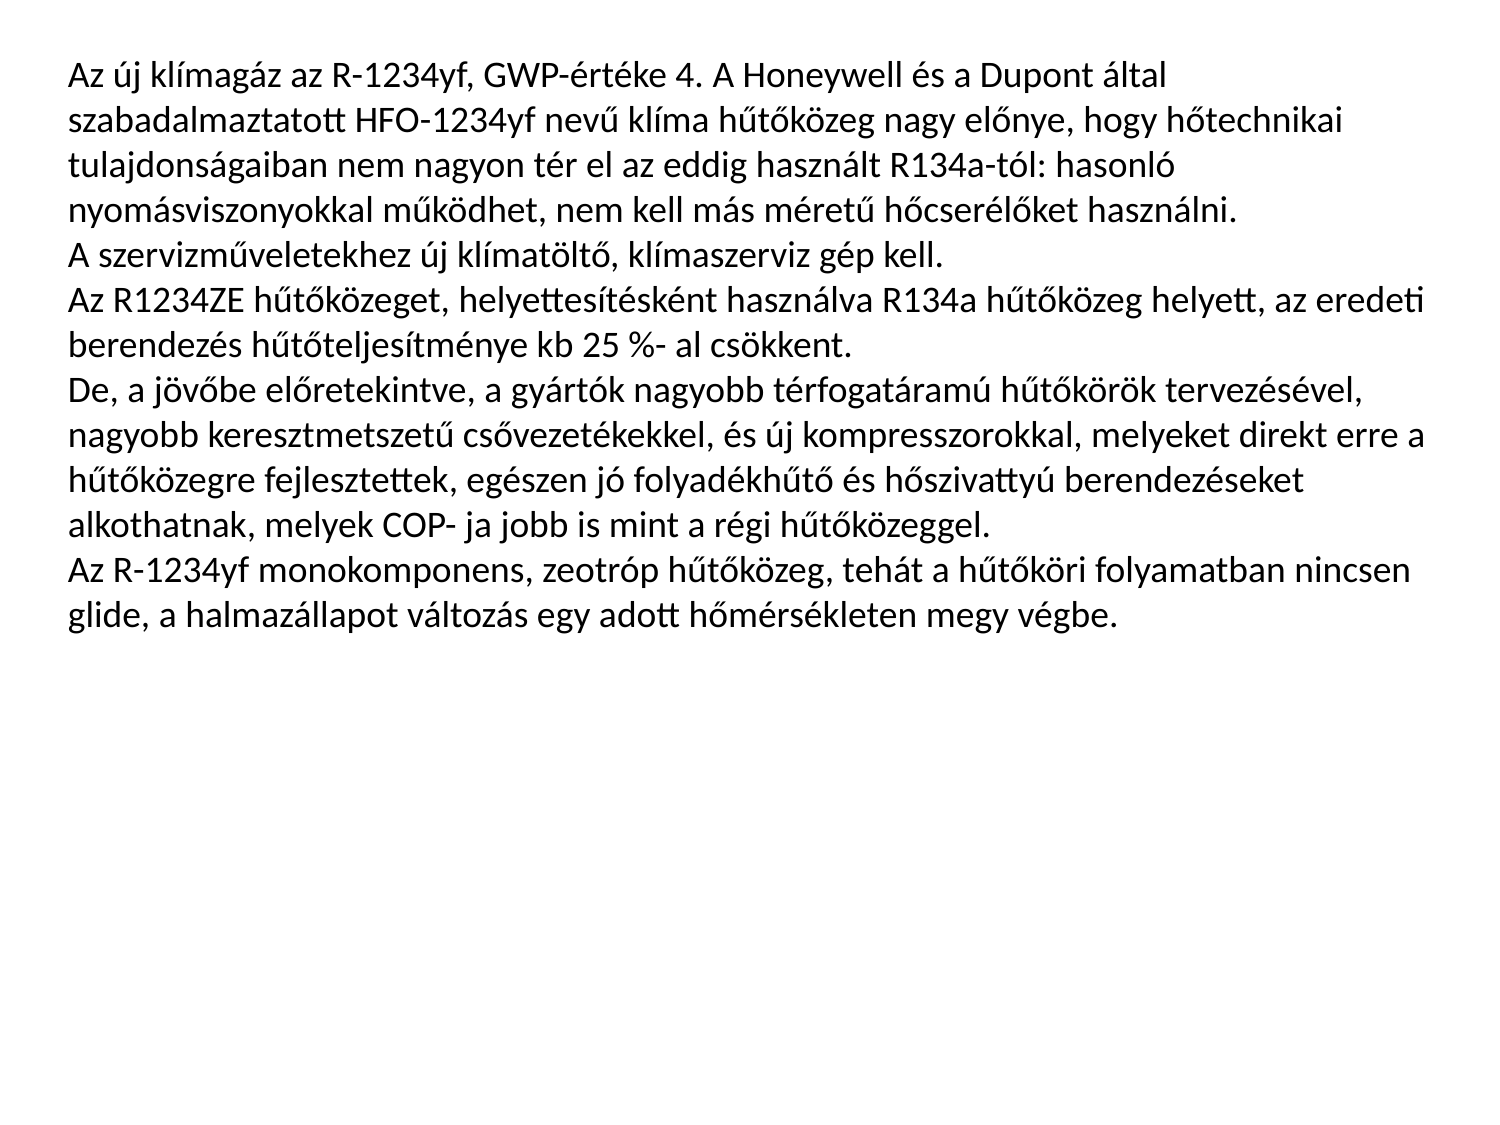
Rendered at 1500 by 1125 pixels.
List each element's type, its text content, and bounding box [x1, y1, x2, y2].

text_box Az új klímagáz az R-1234yf, GWP-értéke 4. A Honeywell és a Dupont által szabadalmaztatott HFO-1234yf nevű klíma hűtőközeg nagy előnye, hogy hőtechnikai tulajdonságaiban nem nagyon tér el az eddig használt R134a-tól: hasonló nyomásviszonyokkal működhet, nem kell más méretű hőcserélőket használni. A szervizműveletekhez új klímatöltő, klímaszerviz gép kell. Az R1234ZE hűtőközeget, helyettesítésként használva R134a hűtőközeg helyett, az eredeti berendezés hűtőteljesítménye kb 25 %- al csökkent. De, a jövőbe előretekintve, a gyártók nagyobb térfogatáramú hűtőkörök tervezésével, nagyobb keresztmetszetű csővezetékekkel, és új kompresszorokkal, melyeket direkt erre a hűtőközegre fejlesztettek, egészen jó folyadékhűtő és hőszivattyú berendezéseket alkothatnak, melyek COP- ja jobb is mint a régi hűtőközeggel. Az R-1234yf monokomponens, zeotróp hűtőközeg, tehát a hűtőköri folyamatban nincsen glide, a halmazállapot változás egy adott hőmérsékleten megy végbe. [53, 42, 1447, 733]
